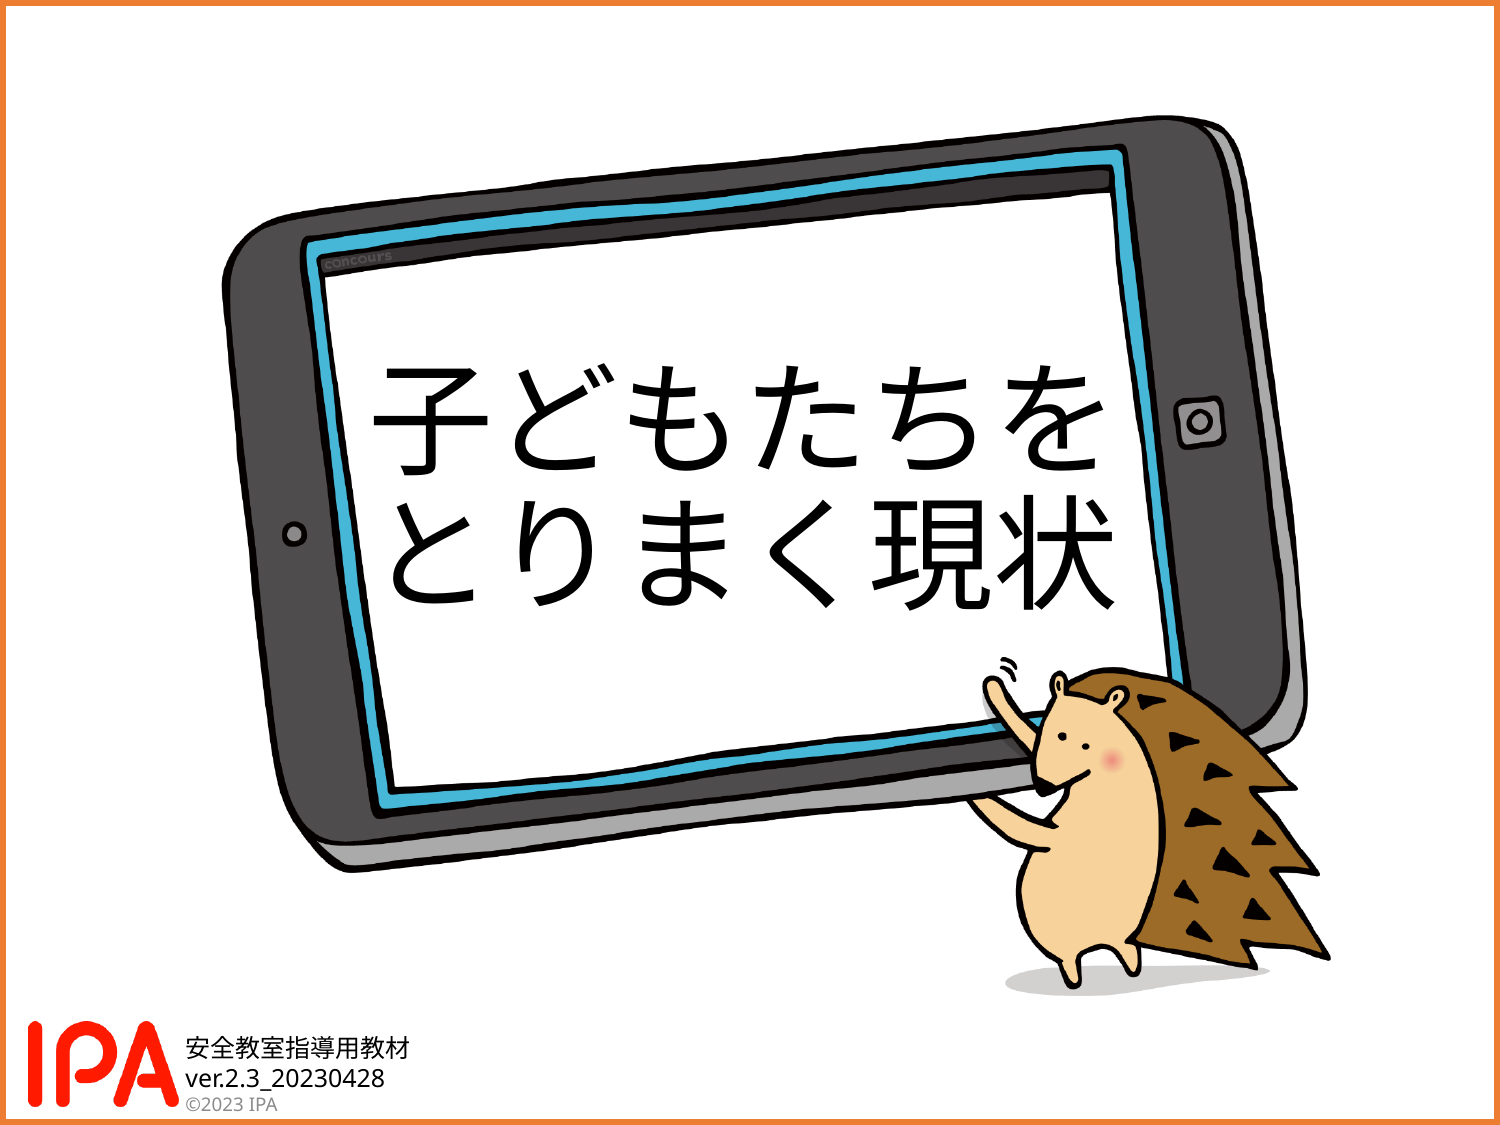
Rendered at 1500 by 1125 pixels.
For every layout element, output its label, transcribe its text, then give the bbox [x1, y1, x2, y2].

picture [196, 115, 1331, 996]
picture [28, 1021, 179, 1107]
title 子どもたちを とりまく現状 [353, 383, 1500, 602]
